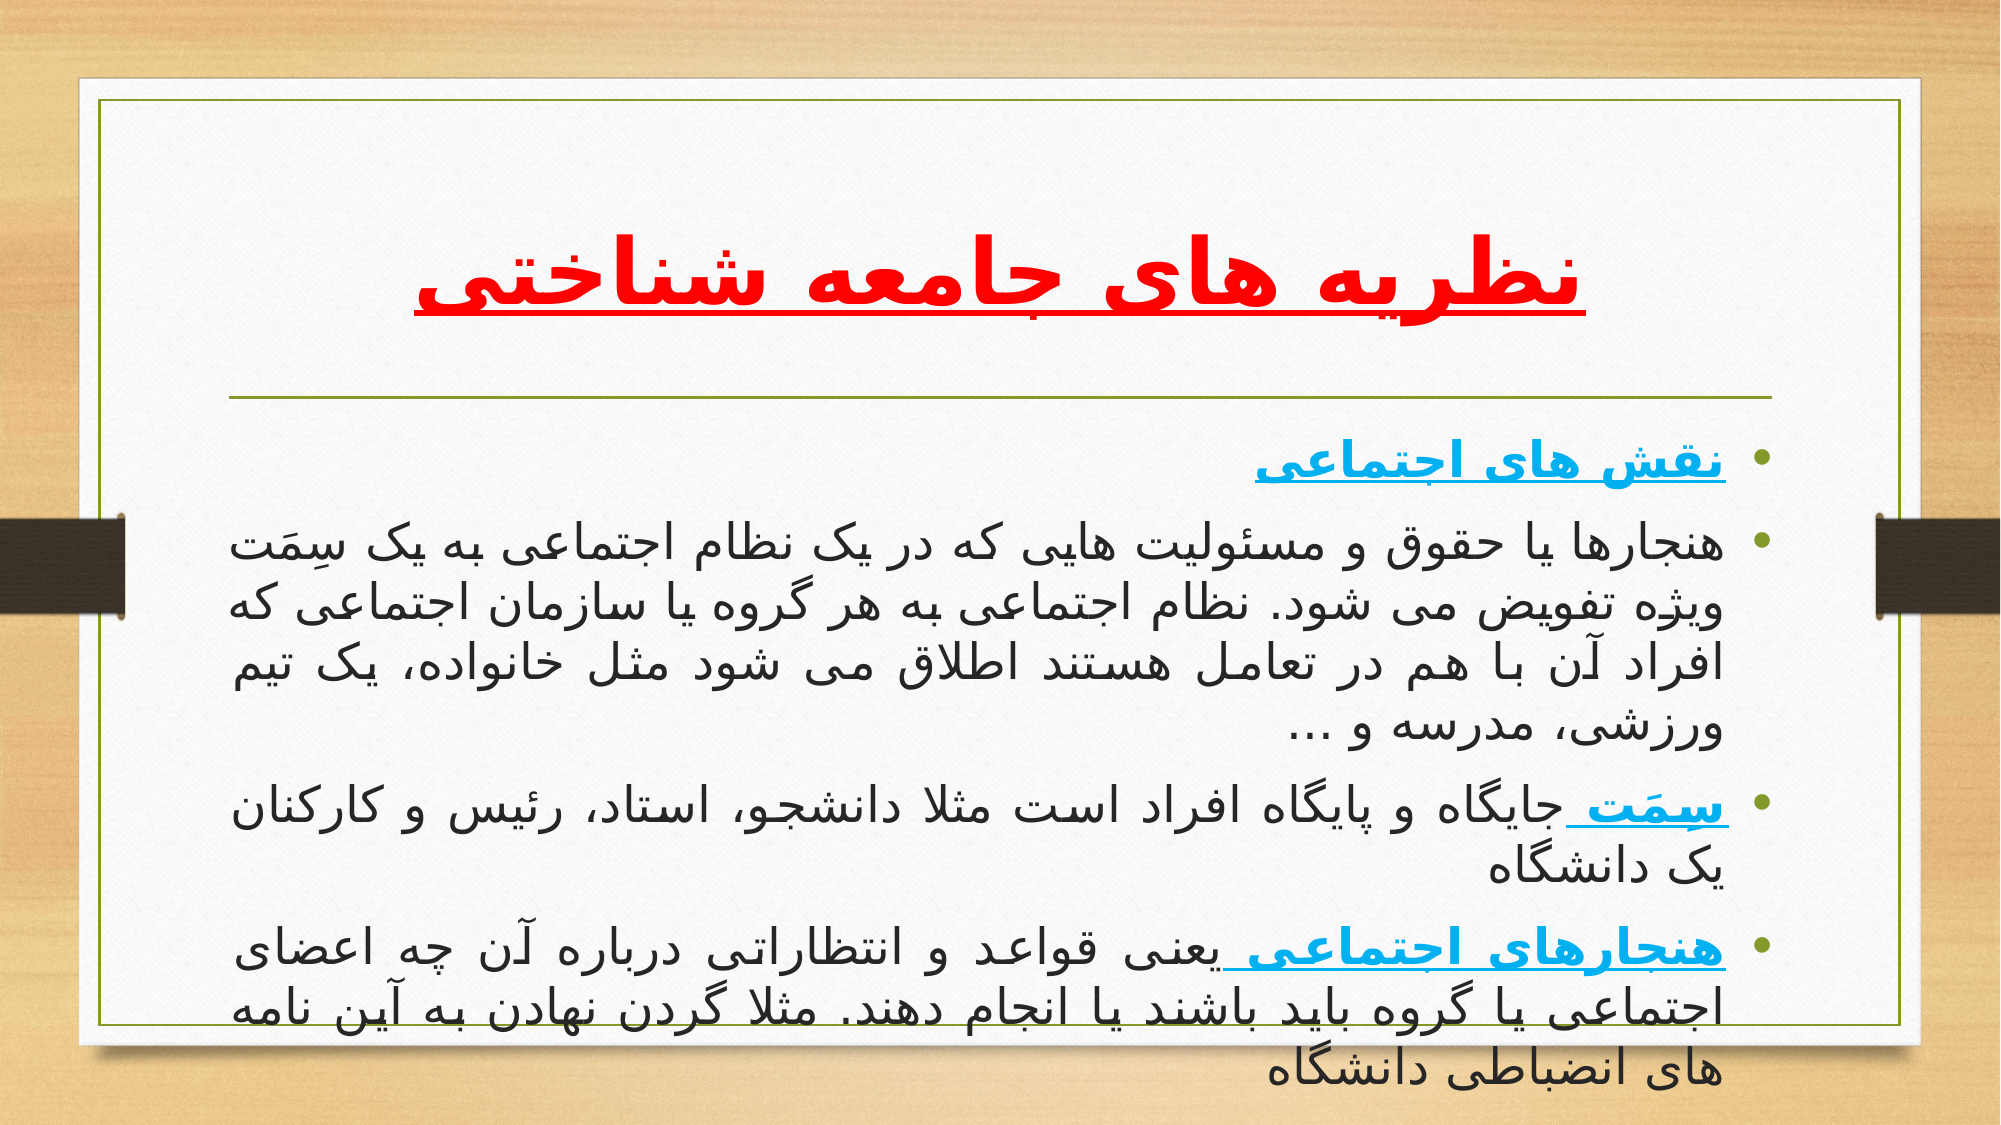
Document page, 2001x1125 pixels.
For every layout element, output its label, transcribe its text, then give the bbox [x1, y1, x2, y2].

list نقش های اجتماعی هنجارها یا حقوق و مسئولیت هایی که در یک نظام اجتماعی به یک سِمَت ویژه تفویض می شود. نظام اجتماعی به هر گروه یا سازمان اجتماعی که افراد آن با هم در تعامل هستند اطلاق می شود مثل خانواده، یک تیم ورزشی، مدرسه و ... سِمَت جایگاه و پایگاه افراد است مثلا دانشجو، استاد، رئیس و کارکنان یک دانشگاه هنجارهای اجتماعی یعنی قواعد و انتظاراتی درباره آن چه اعضای اجتماعی یا گروه باید باشند یا انجام دهند. مثلا گردن نهادن به آین نامه های انضباطی دانشگاه [212, 419, 1788, 964]
picture [0, 0, 2001, 1125]
title نظریه های جامعه شناختی [212, 161, 1788, 375]
